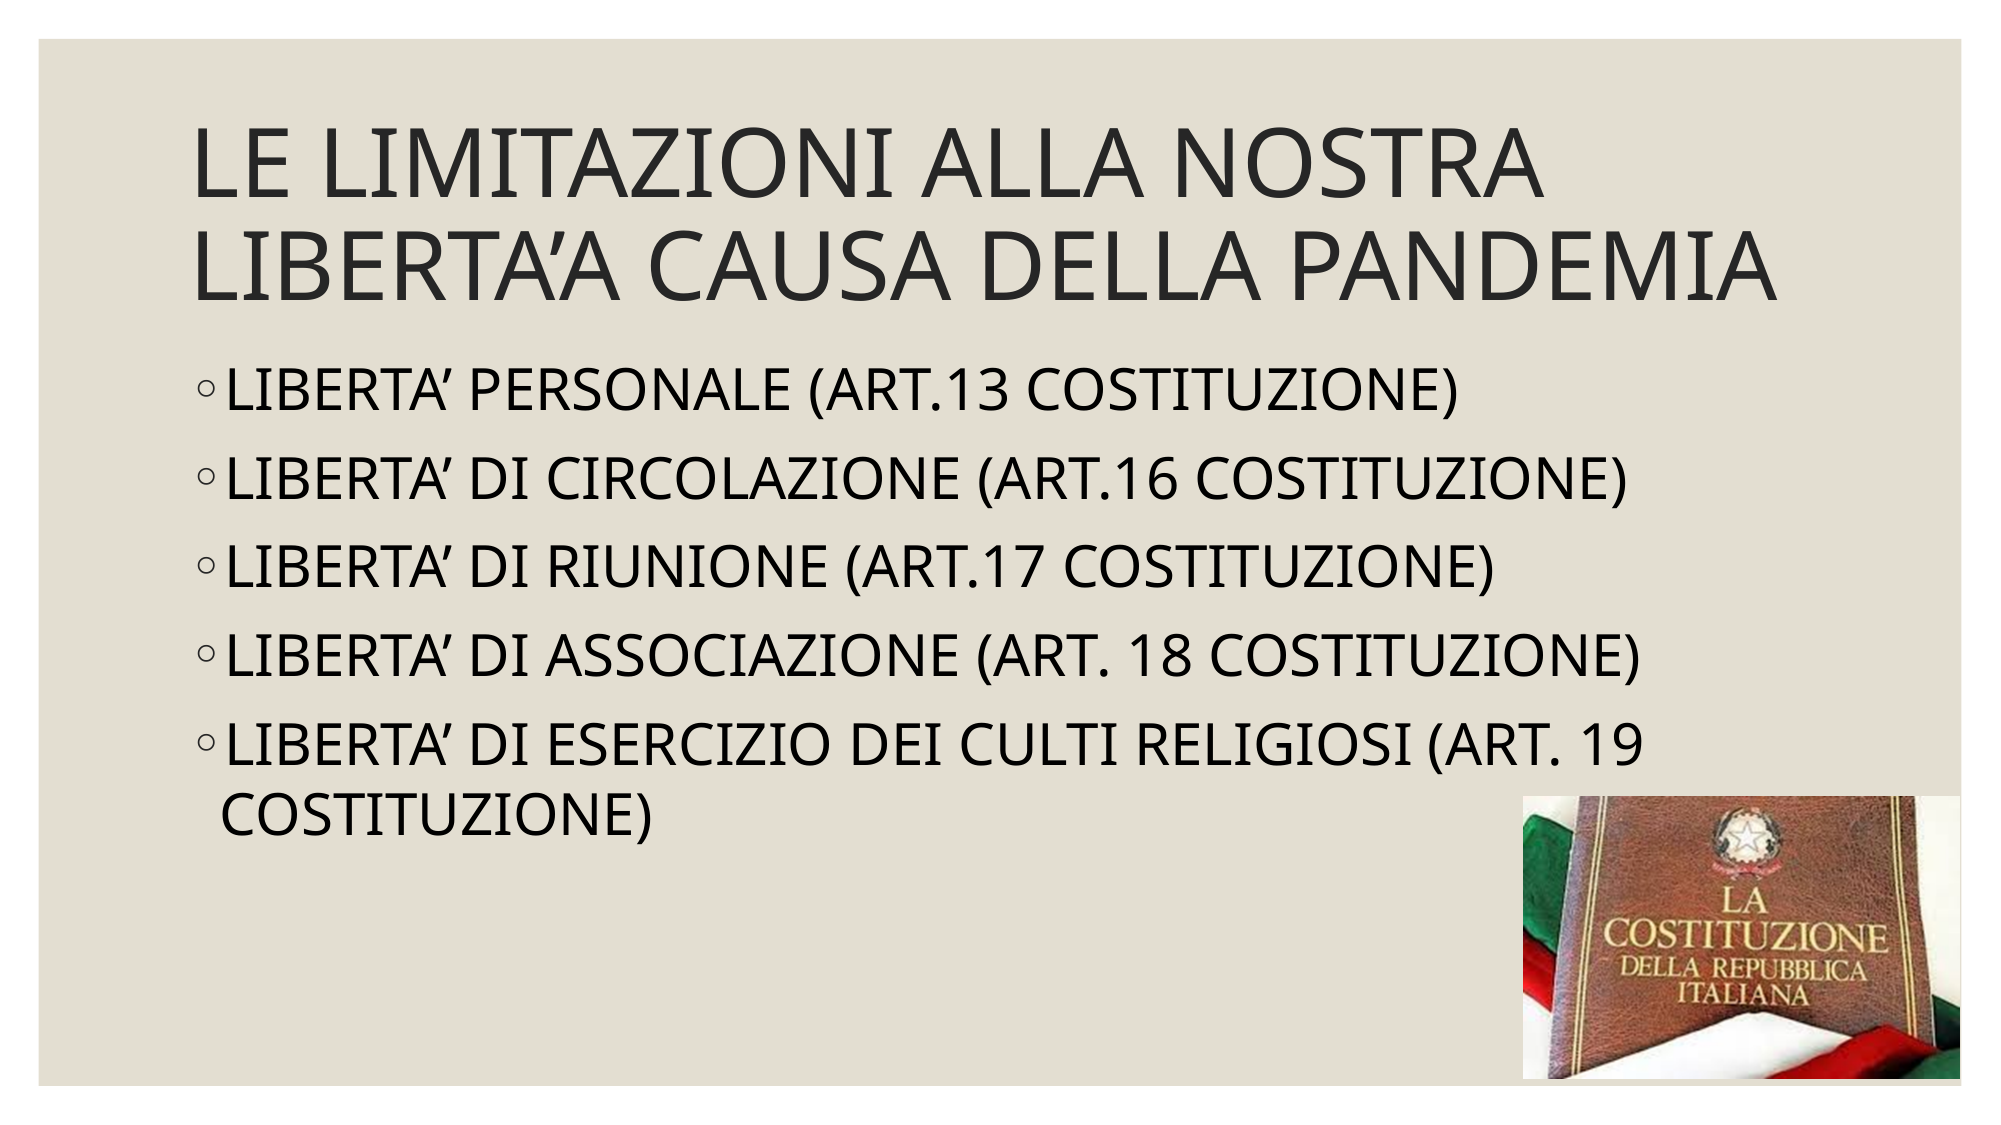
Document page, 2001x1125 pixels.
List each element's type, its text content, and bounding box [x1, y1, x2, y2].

picture [1523, 796, 1960, 1079]
list LIBERTA’ PERSONALE (ART.13 COSTITUZIONE) LIBERTA’ DI CIRCOLAZIONE (ART.16 COSTITUZIONE) LIBERTA’ DI RIUNIONE (ART.17 COSTITUZIONE) LIBERTA’ DI ASSOCIAZIONE (ART. 18 COSTITUZIONE) LIBERTA’ DI ESERCIZIO DEI CULTI RELIGIOSI (ART. 19 COSTITUZIONE) [174, 345, 1825, 990]
title LE LIMITAZIONI ALLA NOSTRA LIBERTA’A CAUSA DELLA PANDEMIA [174, 105, 1825, 331]
